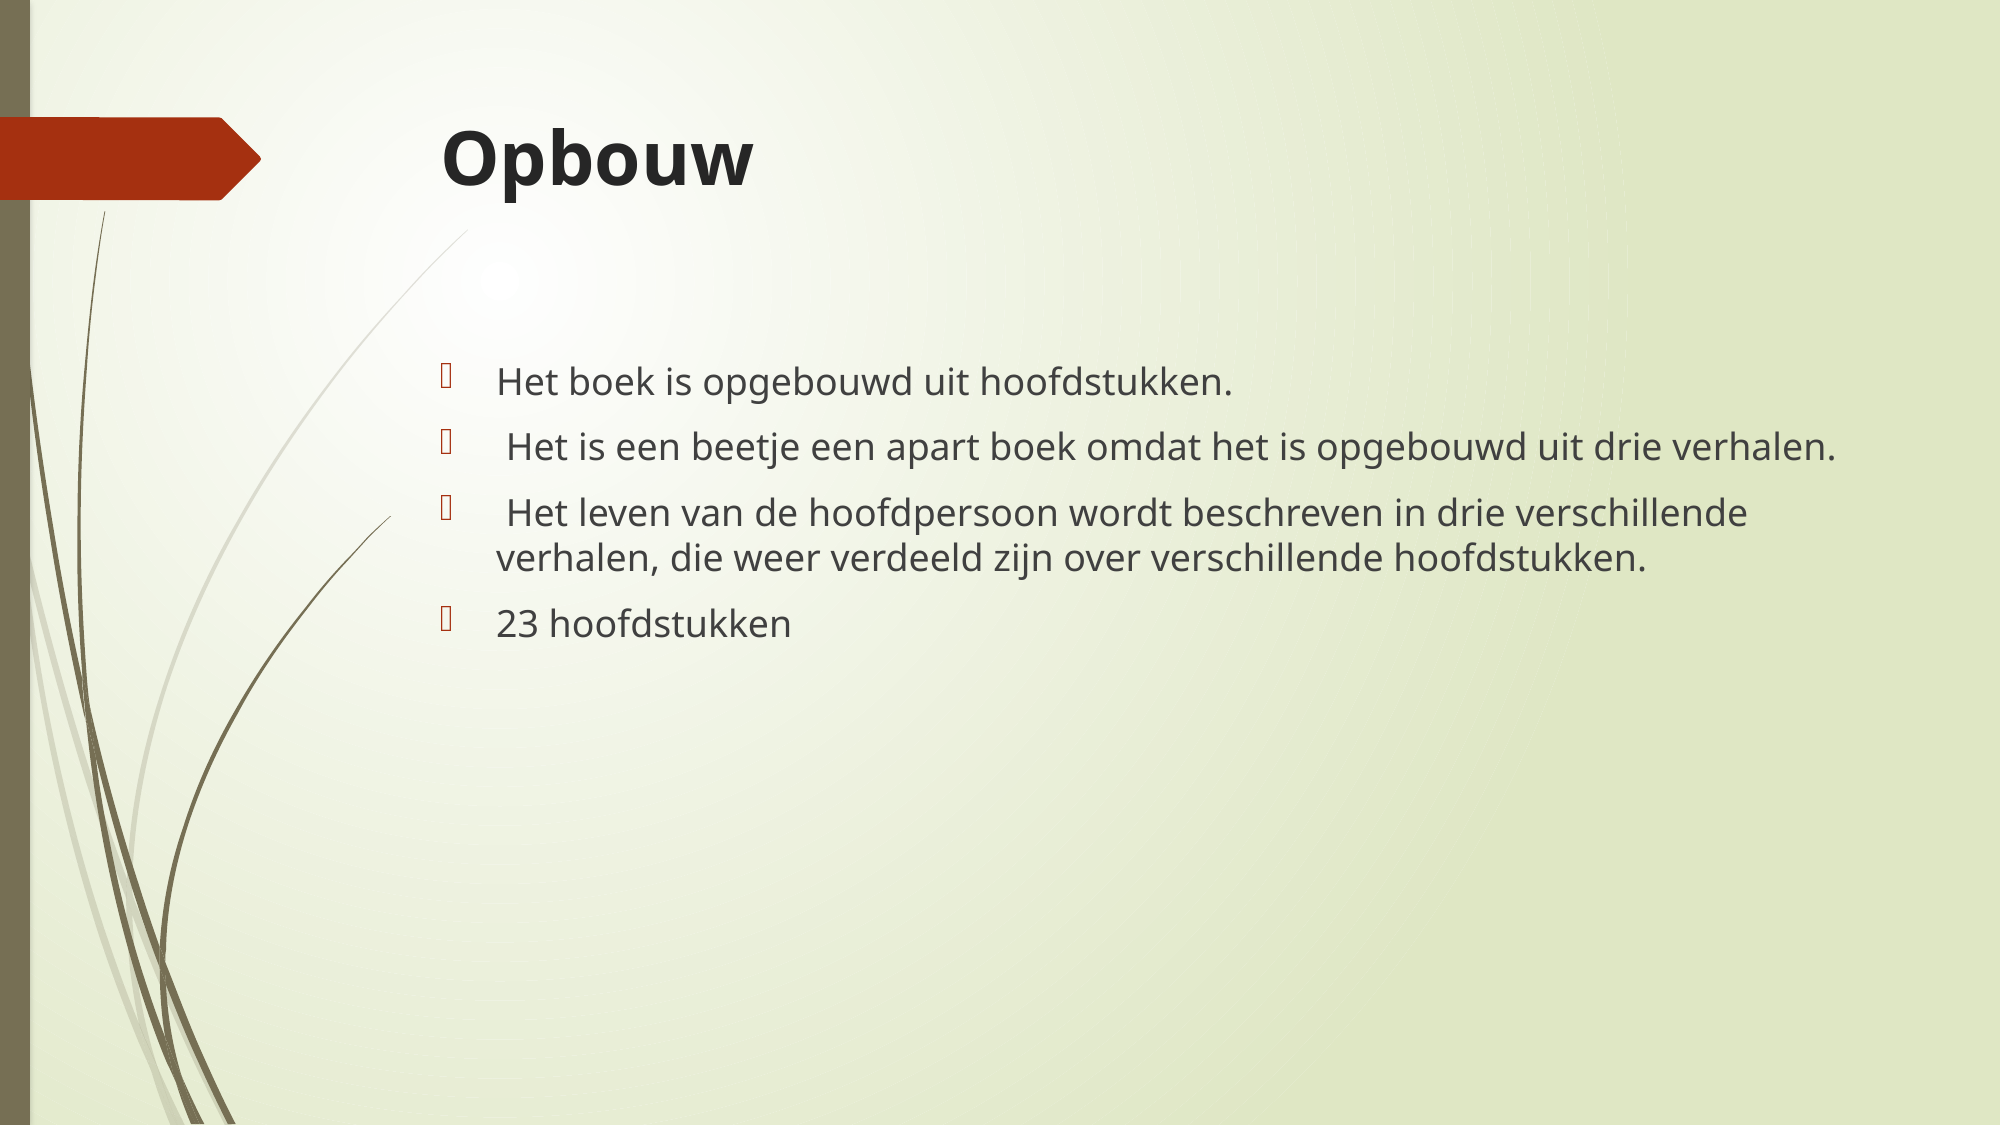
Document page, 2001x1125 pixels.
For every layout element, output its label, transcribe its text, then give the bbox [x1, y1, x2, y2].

list Het boek is opgebouwd uit hoofdstukken. Het is een beetje een apart boek omdat het is opgebouwd uit drie verhalen. Het leven van de hoofdpersoon wordt beschreven in drie verschillende verhalen, die weer verdeeld zijn over verschillende hoofdstukken. 23 hoofdstukken [424, 350, 1888, 970]
title Opbouw [425, 102, 1888, 313]
